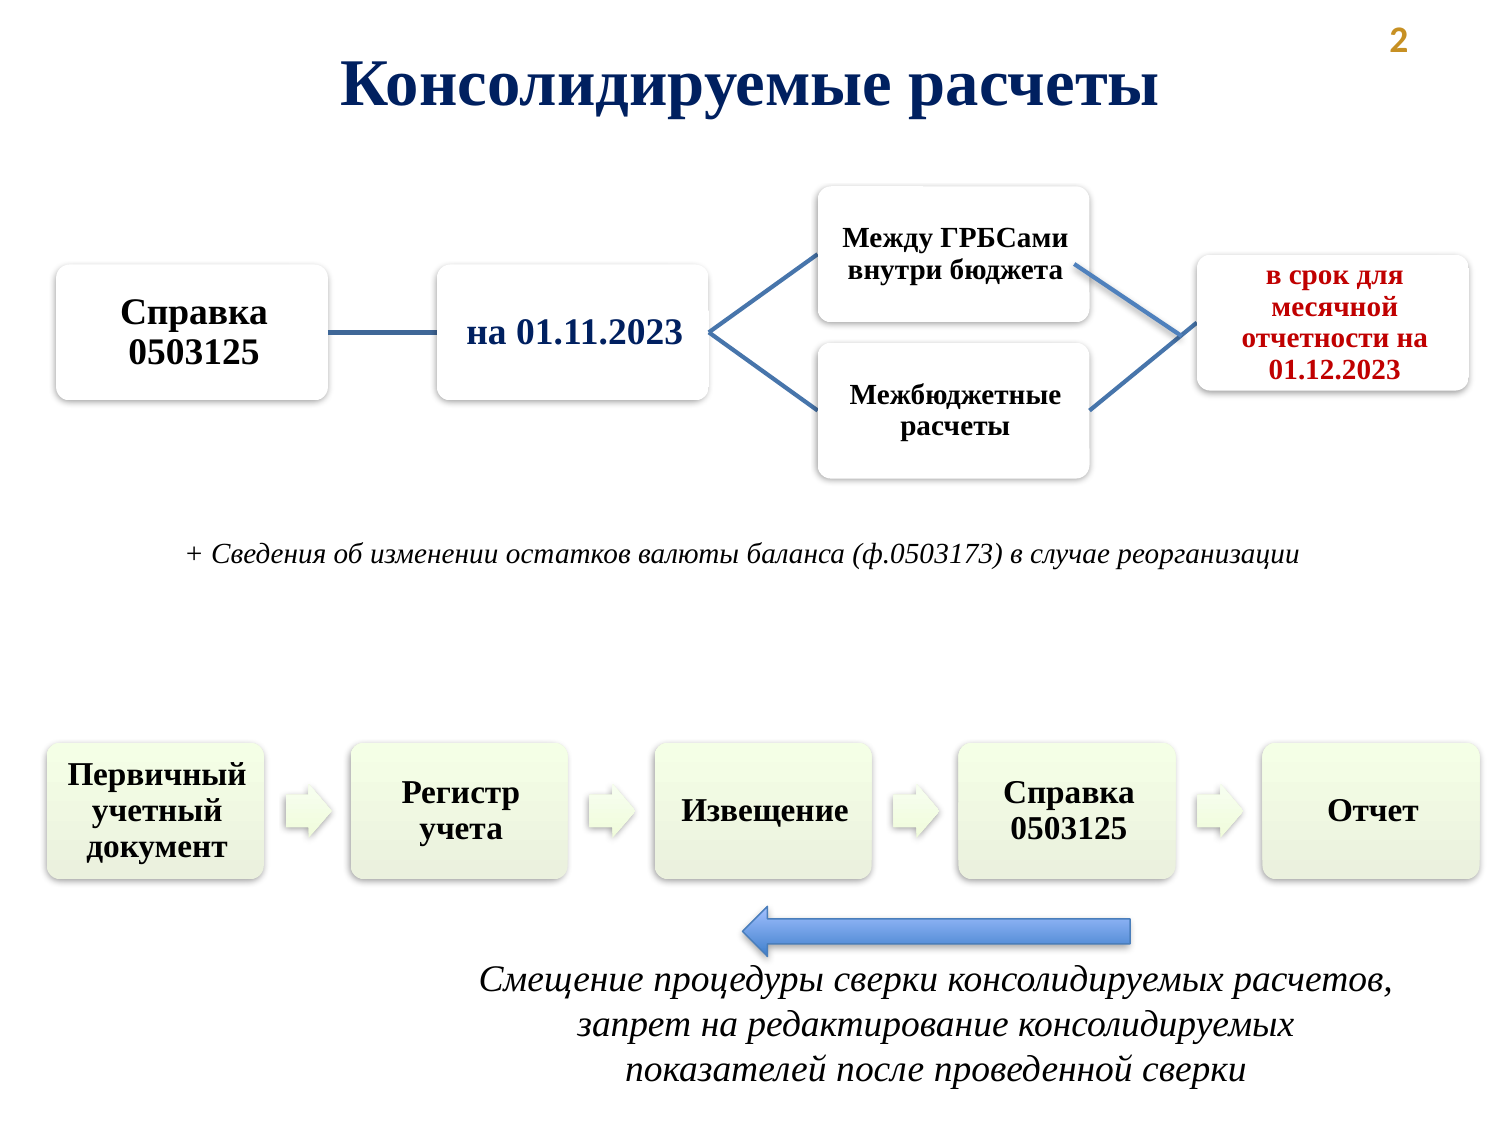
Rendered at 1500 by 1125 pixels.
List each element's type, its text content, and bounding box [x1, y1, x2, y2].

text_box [55, 167, 1471, 497]
slide_number 2 [1374, 8, 1474, 68]
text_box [1073, 263, 1182, 337]
text_box Консолидируемые расчеты [301, 31, 1200, 127]
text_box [45, 646, 1481, 1099]
text_box + Сведения об изменении остатков валюты баланса (ф.0503173) в случае реорганизации [69, 526, 1416, 577]
